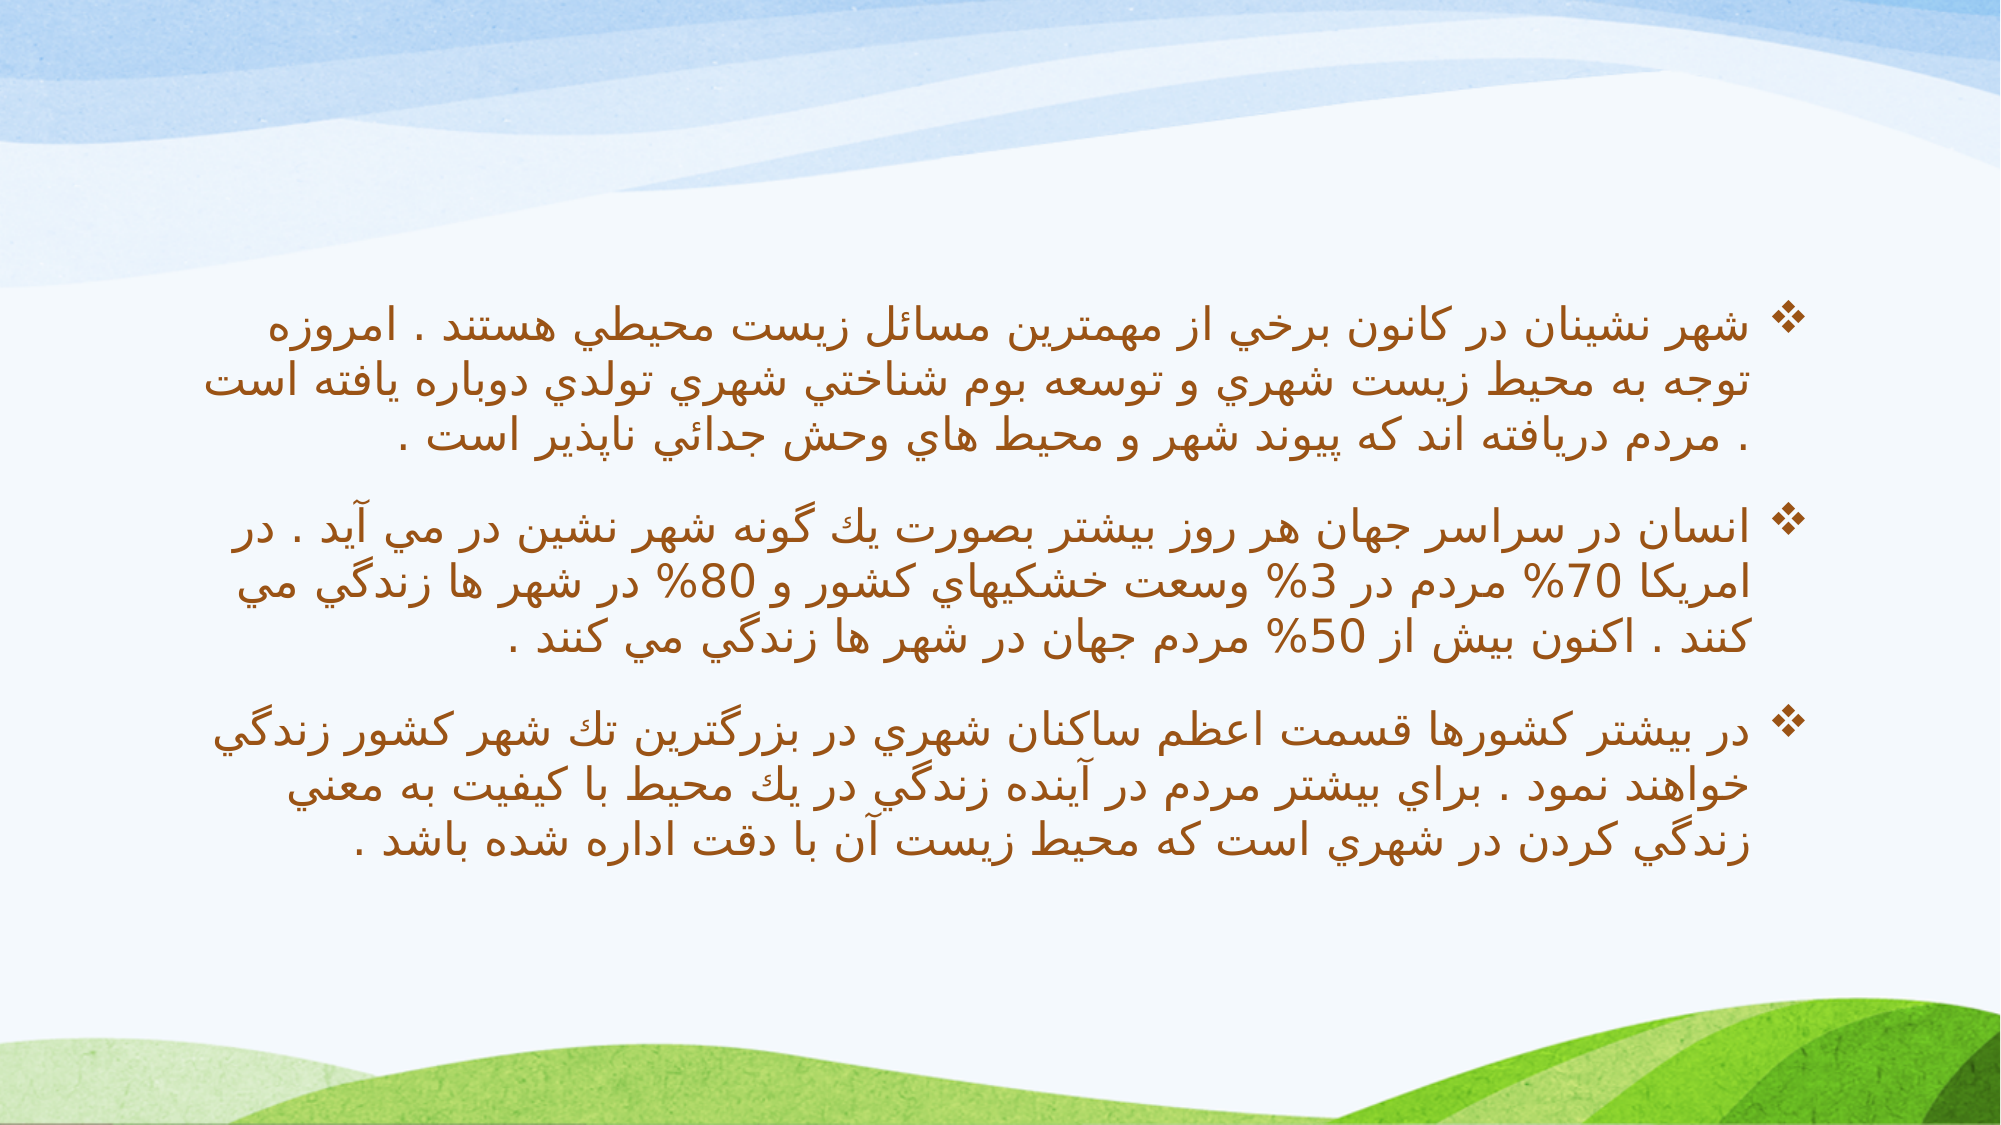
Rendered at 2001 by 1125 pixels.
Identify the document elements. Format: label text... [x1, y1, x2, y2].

picture [0, 0, 2001, 1125]
list شهر نشينان در كانون برخي از مهمترين مسائل زيست محيطي هستند . امروزه توجه به محيط زيست شهري و توسعه بوم شناختي شهري تولدي دوباره يافته است . مردم دريافته اند كه پيوند شهر و محيط هاي وحش جدائي ناپذير است . انسان در سراسر جهان هر روز بيشتر بصورت يك گونه شهر نشين در مي آيد . در امريكا 70% مردم در 3% وسعت خشكيهاي كشور و 80% در شهر ها زندگي مي كنند . اكنون بيش از 50% مردم جهان در شهر ها زندگي مي كنند . در بيشتر كشورها قسمت اعظم ساكنان شهري در بزرگترين تك شهر كشور زندگي خواهند نمود . براي بيشتر مردم در آينده زندگي در يك محيط با كيفيت به معني زندگي كردن در شهري است كه محيط زيست آن با دقت اداره شده باشد . [174, 287, 1825, 982]
